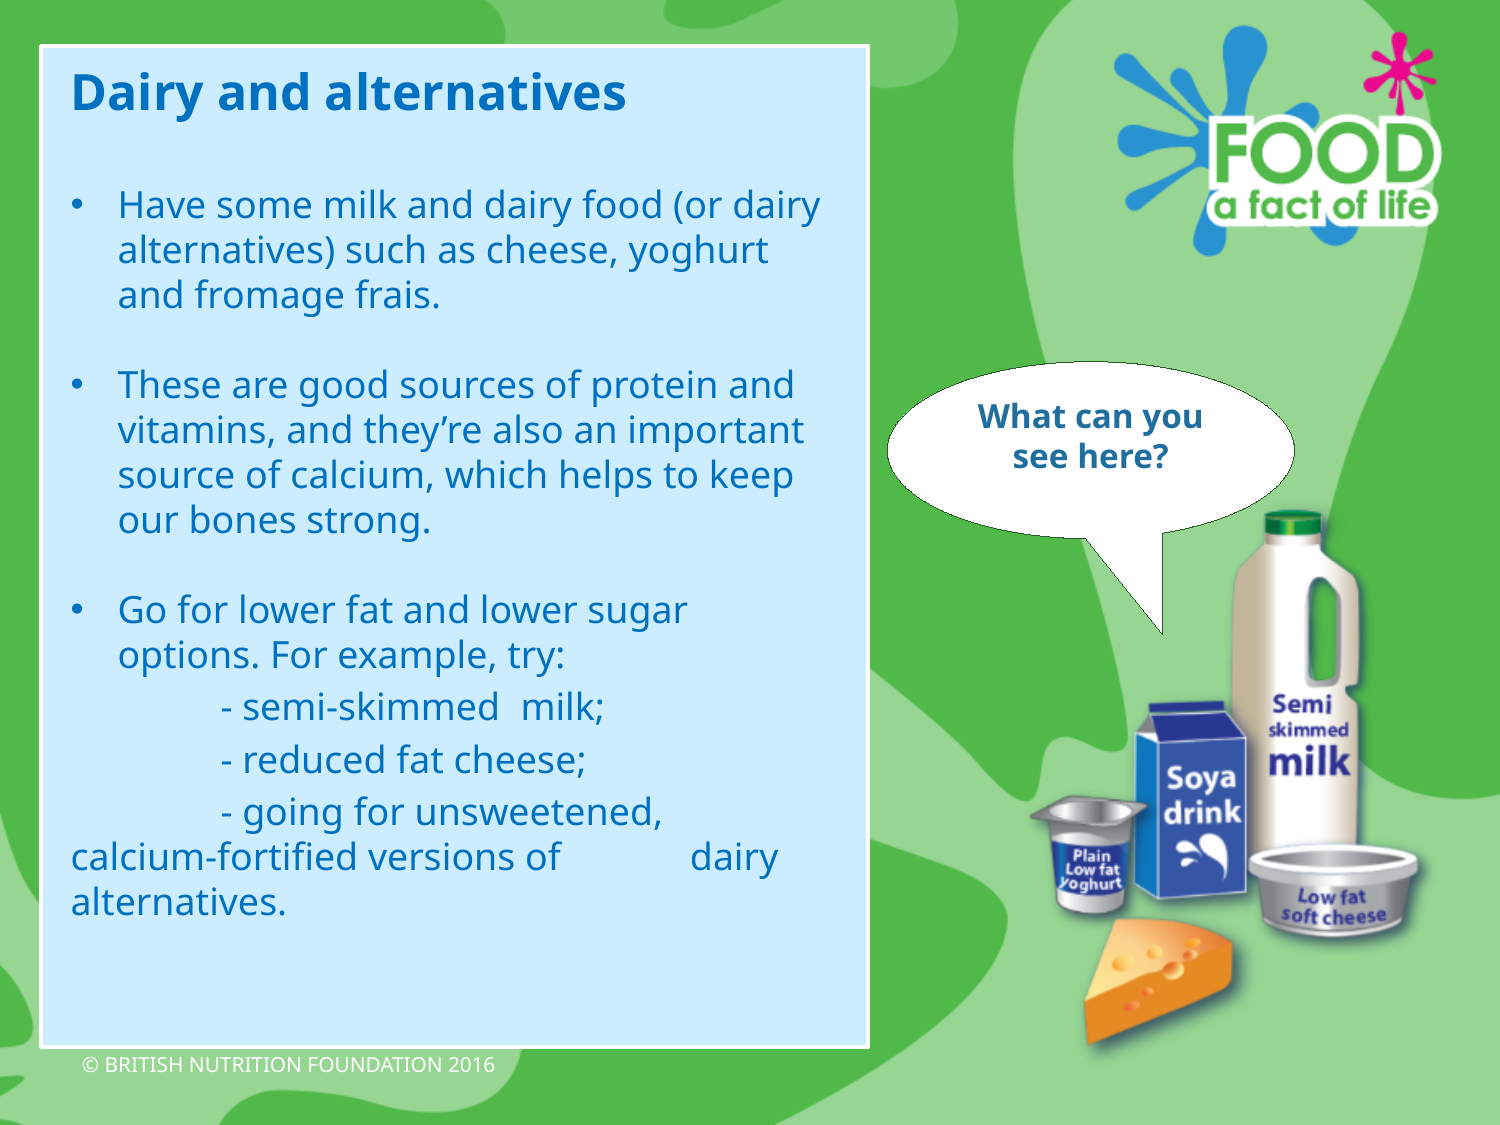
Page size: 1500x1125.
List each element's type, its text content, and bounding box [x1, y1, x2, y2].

text_box What can you see here? [887, 361, 1295, 533]
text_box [1021, 494, 1451, 1073]
picture [0, 0, 1500, 1125]
list Dairy and alternatives Have some milk and dairy food (or dairy alternatives) such as cheese, yoghurt and fromage frais. These are good sources of protein and vitamins, and they’re also an important source of calcium, which helps to keep our bones strong. Go for lower fat and lower sugar options. For example, try: - semi-skimmed milk; - reduced fat cheese; - going for unsweetened, calcium-fortified versions of dairy alternatives. [39, 44, 870, 1049]
